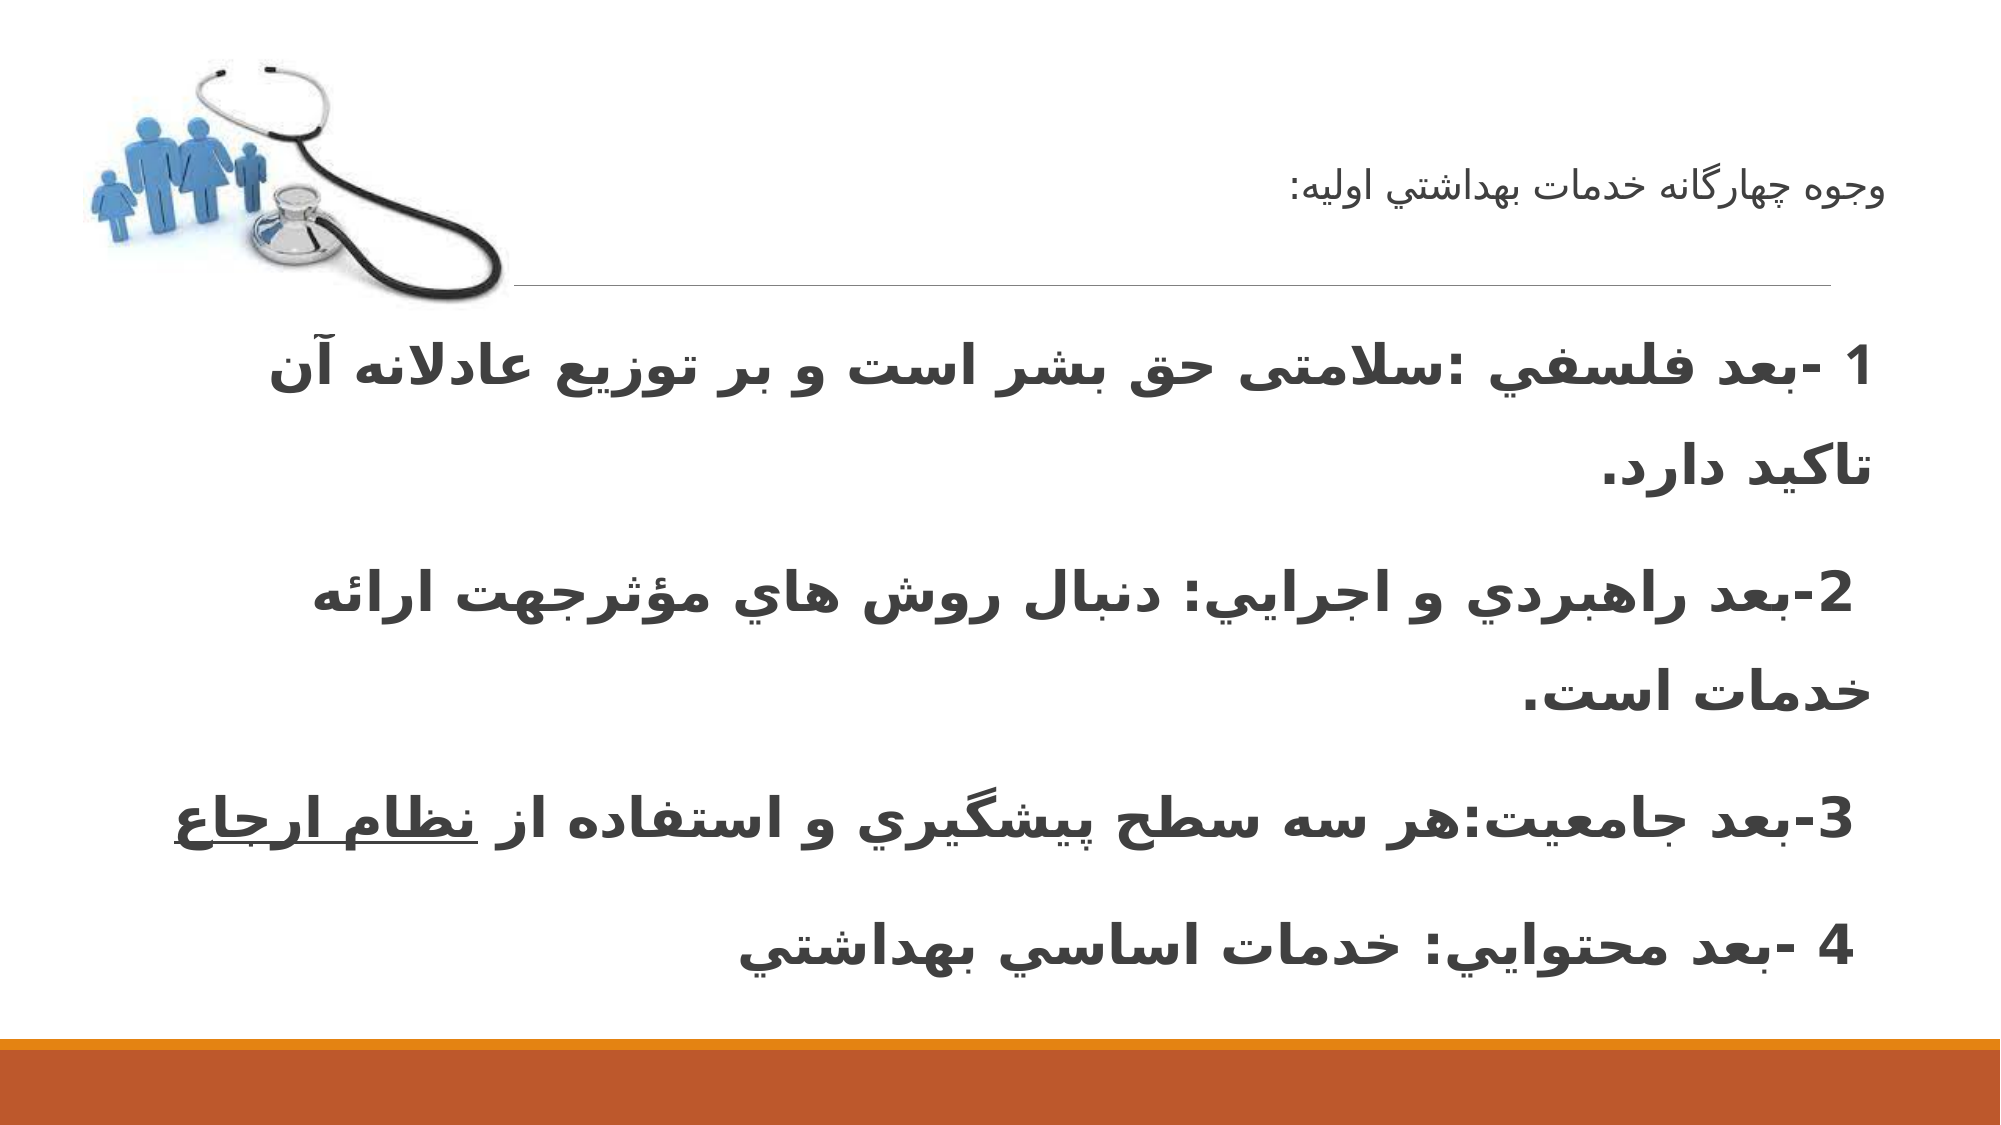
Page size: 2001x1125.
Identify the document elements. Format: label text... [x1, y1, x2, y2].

list 1 -بعد فلسفي :سلامتی حق بشر است و بر توزيع عادلانه آن تاكيد دارد. 2-بعد راهبردي و اجرايي: دنبال روش هاي مؤثرجهت ارائه خدمات است. 3-بعد جامعيت:هر سه سطح پيشگيري و استفاده از نظام ارجاع 4 -بعد محتوايي: خدمات اساسي بهداشتي [164, 288, 1890, 1003]
picture [83, 46, 514, 334]
title وجوه چهارگانه خدمات بهداشتي اوليه: [523, 158, 1902, 289]
